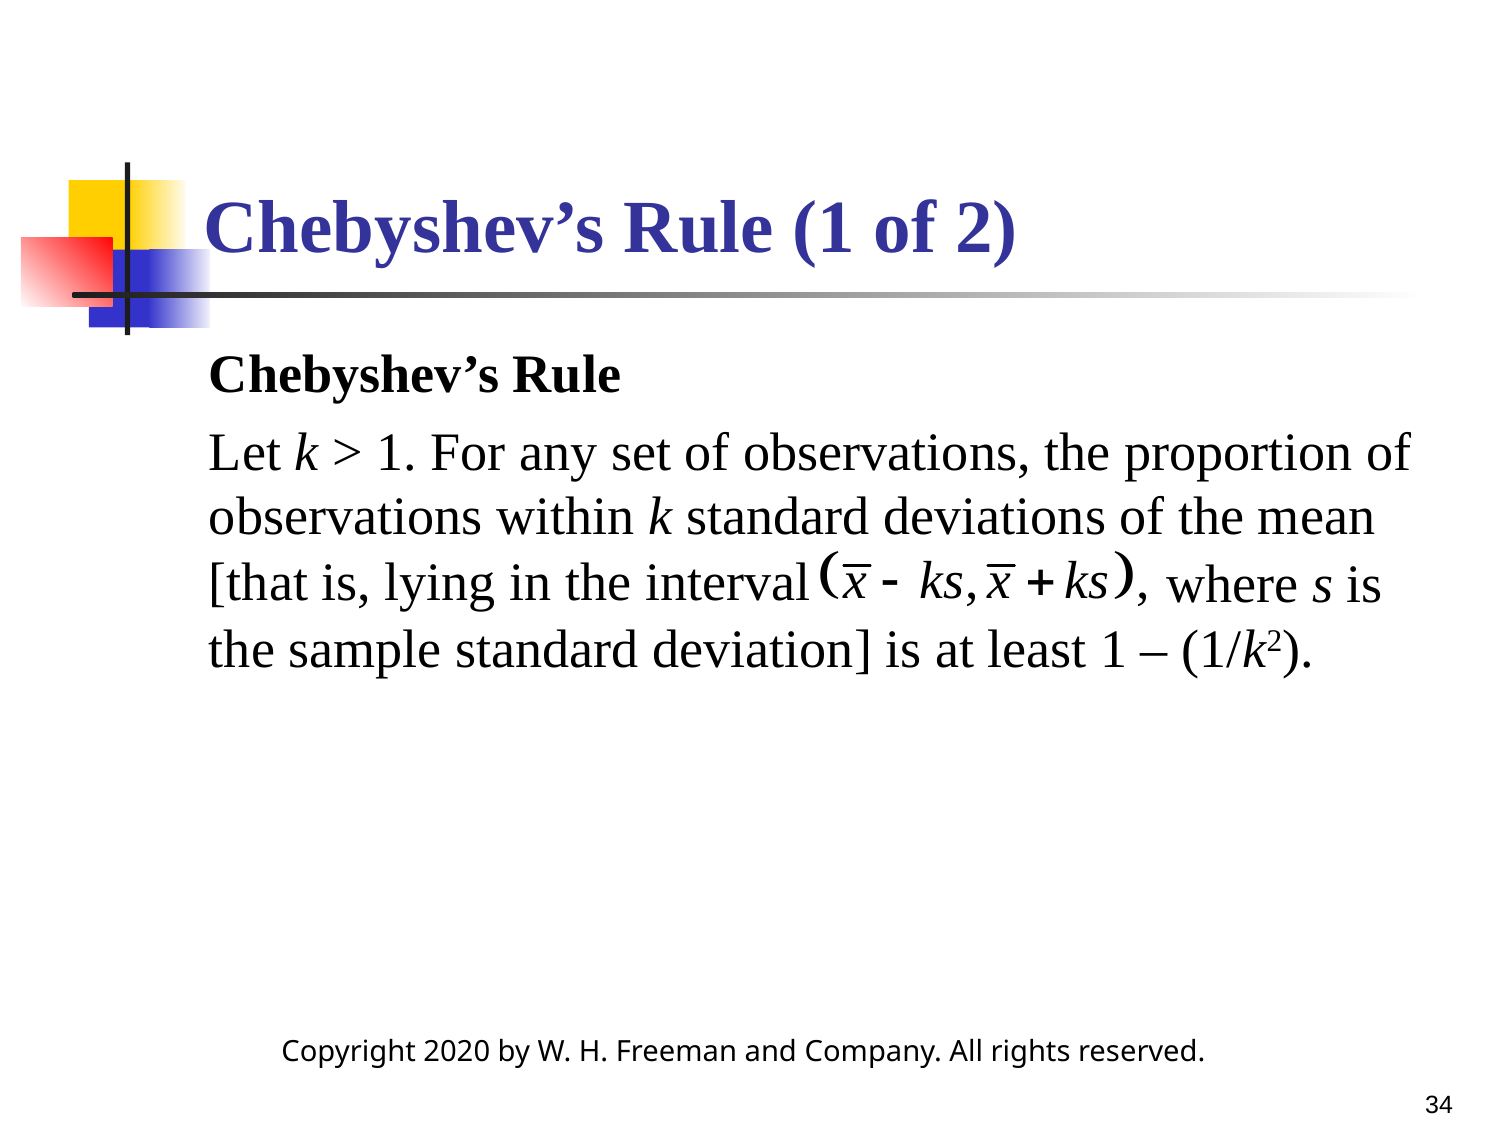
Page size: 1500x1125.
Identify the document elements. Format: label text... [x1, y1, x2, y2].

list Chebyshev’s Rule Let k > 1. For any set of observations, the proportion of observations within k standard deviations of the mean [that is, lying in the interval [193, 331, 1469, 625]
picture [812, 540, 1157, 622]
list where s is the sample standard deviation] is at least 1 – (1/k2). [193, 540, 1425, 700]
title Chebyshev’s Rule (1 of 2) [188, 35, 1468, 275]
